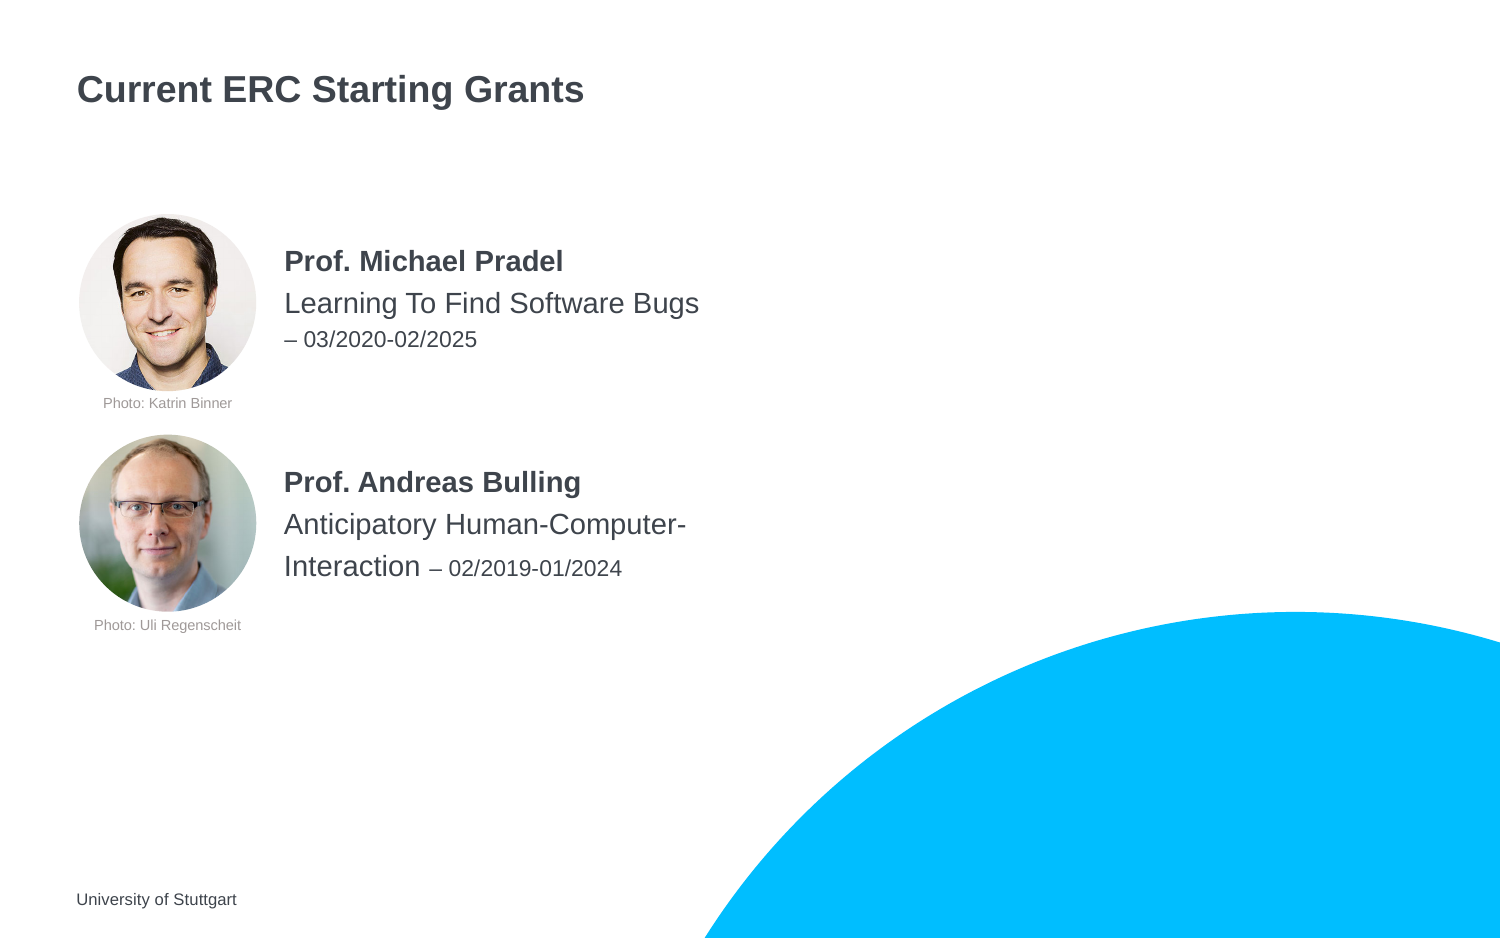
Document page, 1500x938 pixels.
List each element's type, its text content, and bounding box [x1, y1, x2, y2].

list Prof. Michael Pradel Learning To Find Software Bugs – 03/2020-02/2025 [284, 235, 728, 370]
text_box Photo: Katrin Binner [84, 393, 251, 414]
title Current ERC Starting Grants [76, 64, 1421, 111]
picture [79, 434, 257, 612]
list Prof. Andreas Bulling Anticipatory Human-Computer-Interaction – 02/2019-01/2024 [284, 456, 753, 591]
footer University of Stuttgart [76, 888, 1072, 910]
text_box [703, 610, 1500, 938]
text_box Photo: Uli Regenscheit [84, 615, 251, 637]
picture [79, 213, 257, 392]
